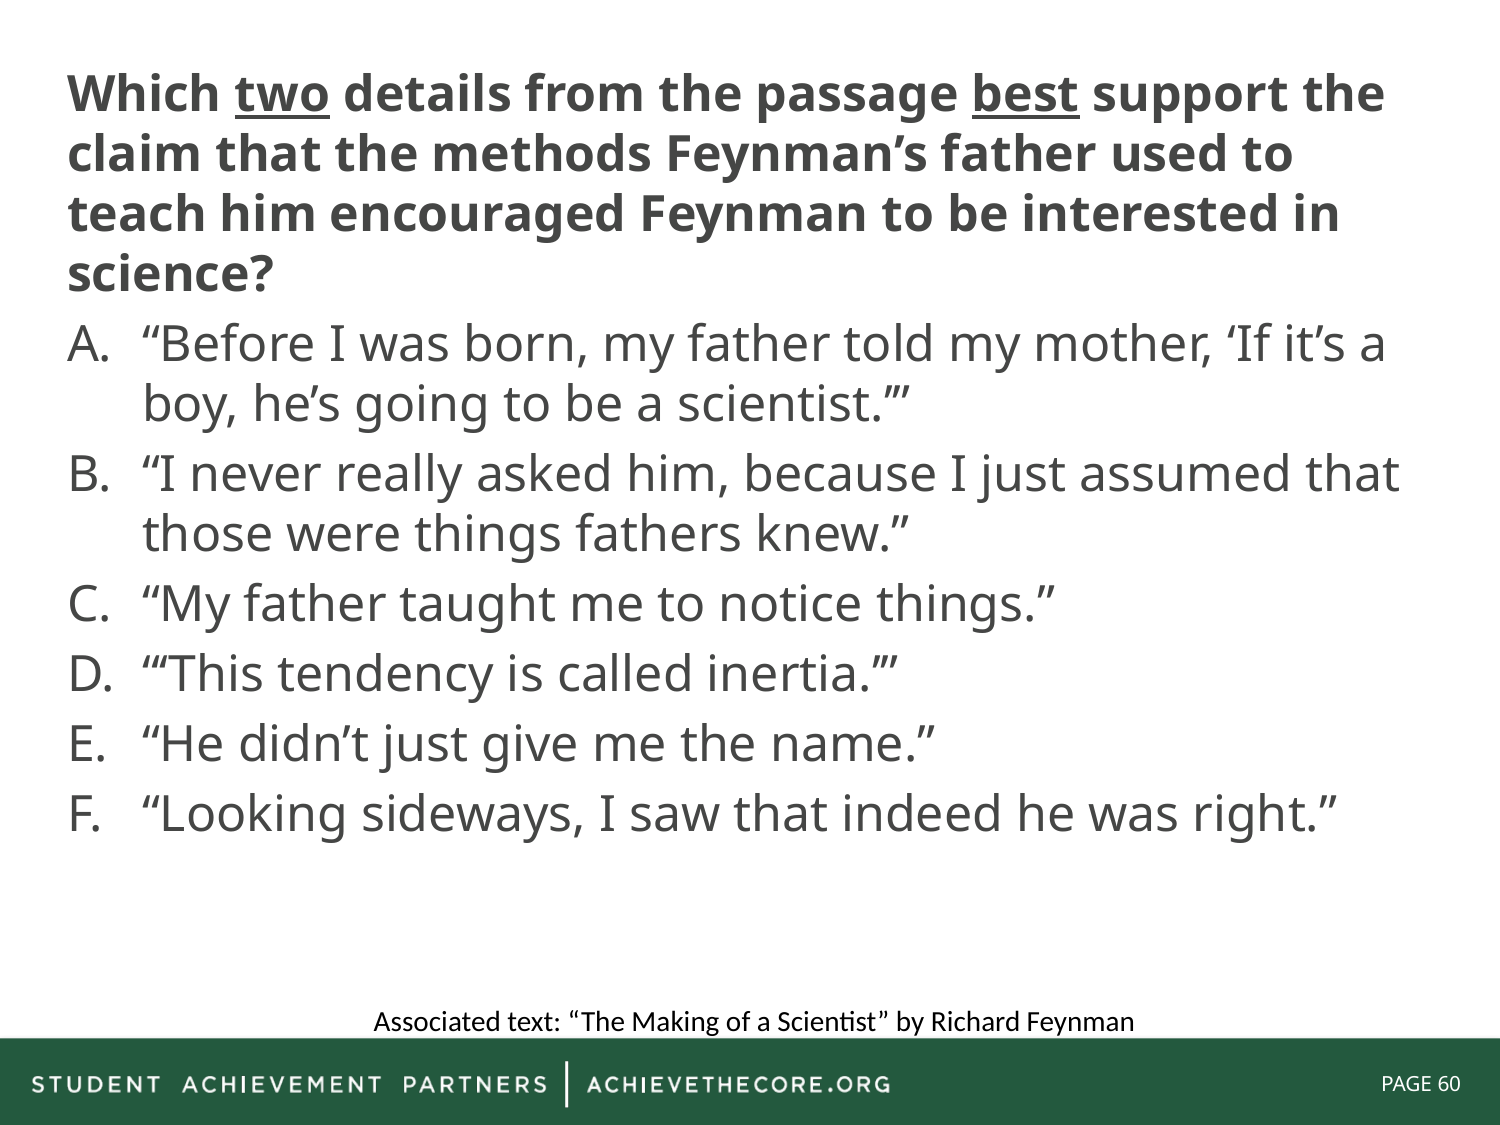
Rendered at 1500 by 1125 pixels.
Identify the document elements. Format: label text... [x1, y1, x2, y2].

text_box Associated text: “The Making of a Scientist” by Richard Feynman [0, 995, 1500, 1045]
list Which two details from the passage best support the claim that the methods Feynman’s father used to teach him encouraged Feynman to be interested in science? “Before I was born, my father told my mother, ‘If it’s a boy, he’s going to be a scientist.’” “I never really asked him, because I just assumed that those were things fathers knew.” “My father taught me to notice things.” “‘This tendency is called inertia.’” “He didn’t just give me the name.” “Looking sideways, I saw that indeed he was right.” [52, 53, 1440, 946]
